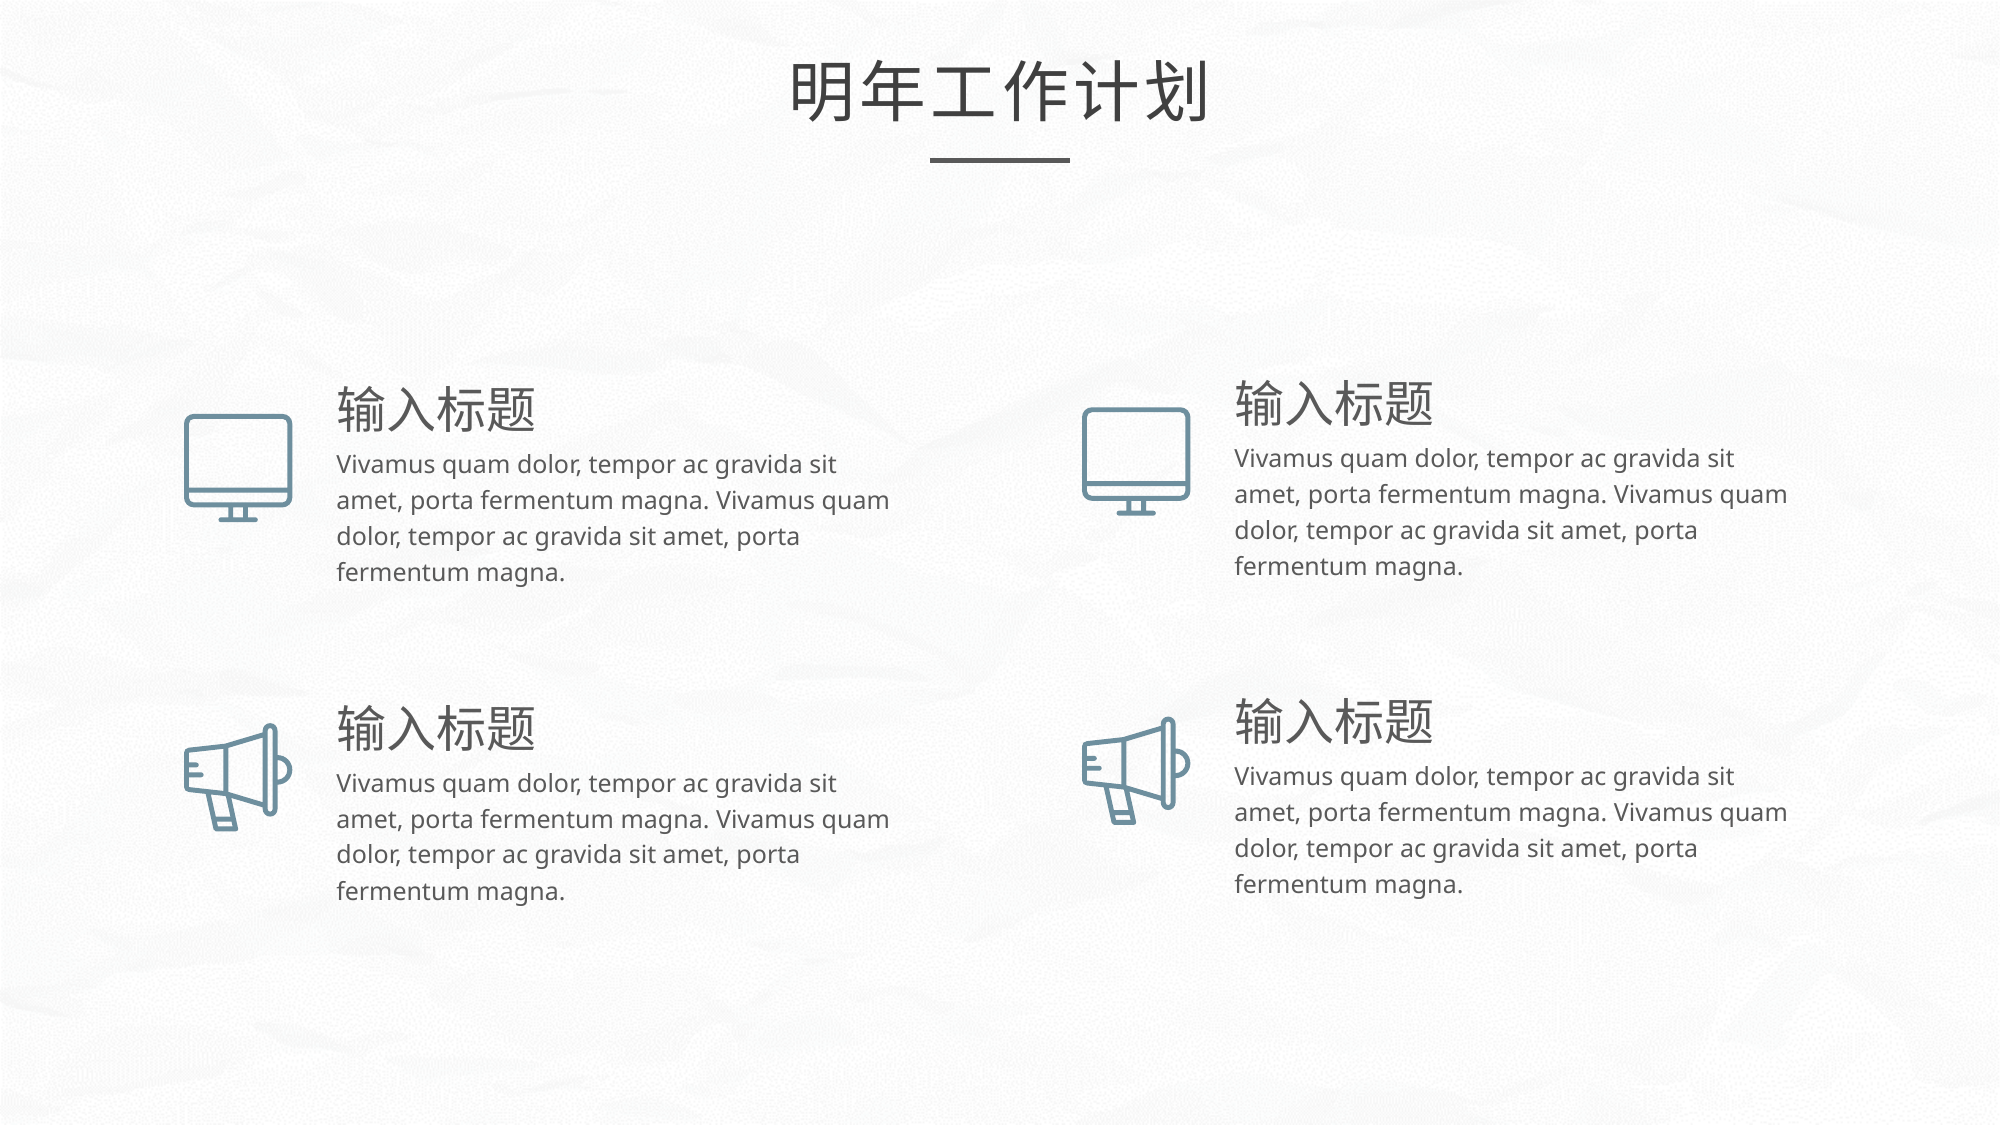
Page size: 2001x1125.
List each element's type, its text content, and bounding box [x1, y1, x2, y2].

text_box 输入标题 [321, 677, 924, 753]
text_box 输入标题 [1219, 352, 1822, 428]
text_box Vivamus quam dolor, tempor ac gravida sit amet, porta fermentum magna. Vivamus quam dolor, tempor ac gravida sit amet, porta fermentum magna. [321, 435, 924, 594]
text_box [184, 413, 293, 523]
text_box 明年工作计划 [717, 44, 1283, 136]
text_box 输入标题 [1219, 671, 1822, 747]
text_box [1082, 407, 1191, 516]
text_box [184, 723, 293, 832]
text_box Vivamus quam dolor, tempor ac gravida sit amet, porta fermentum magna. Vivamus quam dolor, tempor ac gravida sit amet, porta fermentum magna. [1219, 747, 1822, 906]
text_box [1082, 716, 1191, 825]
text_box 输入标题 [321, 359, 924, 435]
text_box Vivamus quam dolor, tempor ac gravida sit amet, porta fermentum magna. Vivamus quam dolor, tempor ac gravida sit amet, porta fermentum magna. [321, 753, 924, 913]
text_box Vivamus quam dolor, tempor ac gravida sit amet, porta fermentum magna. Vivamus quam dolor, tempor ac gravida sit amet, porta fermentum magna. [1219, 428, 1822, 588]
